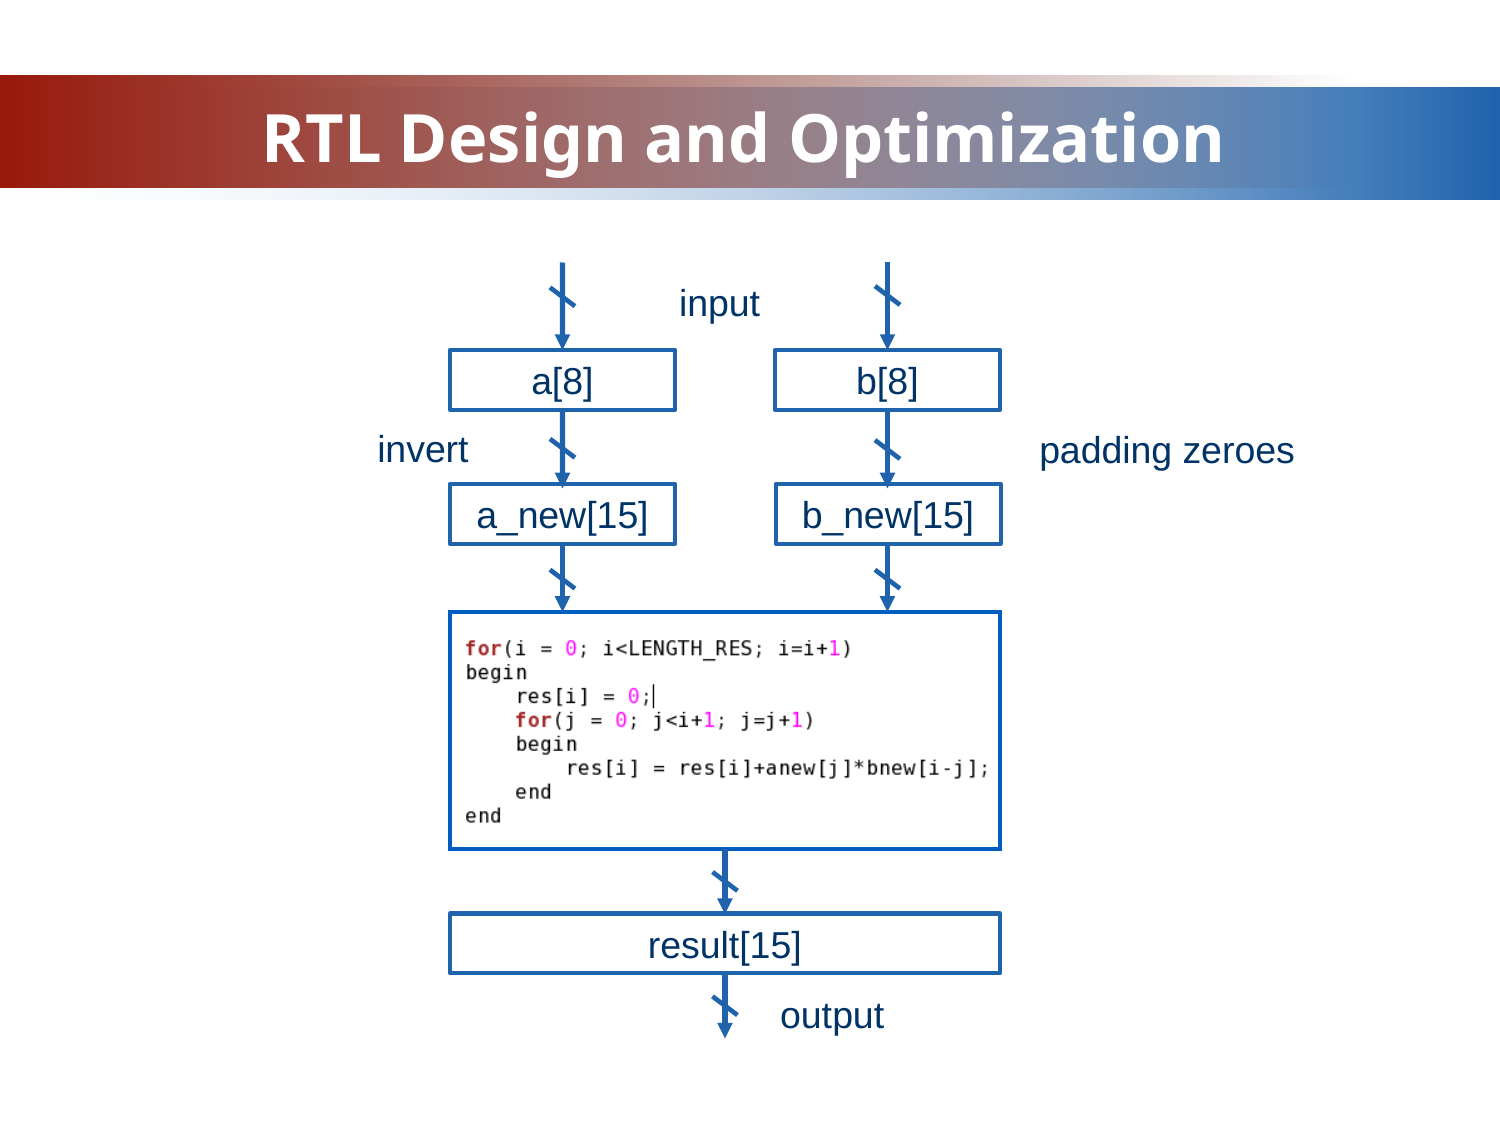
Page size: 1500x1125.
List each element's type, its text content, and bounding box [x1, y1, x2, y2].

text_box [712, 871, 738, 891]
text_box result[15] [450, 913, 1000, 974]
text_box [549, 287, 575, 307]
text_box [874, 440, 900, 459]
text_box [712, 996, 738, 1016]
text_box a[8] [449, 349, 675, 410]
text_box [449, 611, 1001, 850]
text_box output [765, 983, 925, 1043]
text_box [874, 569, 900, 589]
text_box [549, 438, 575, 458]
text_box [549, 569, 575, 589]
text_box b_new[15] [775, 484, 1001, 544]
text_box invert [362, 417, 538, 477]
text_box a_new[15] [449, 484, 675, 544]
text_box padding zeroes [1024, 419, 1325, 479]
text_box input [664, 271, 787, 331]
title RTL Design and Optimization [137, 89, 1350, 183]
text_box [874, 286, 900, 305]
text_box b[8] [774, 349, 1000, 410]
picture [455, 629, 995, 829]
